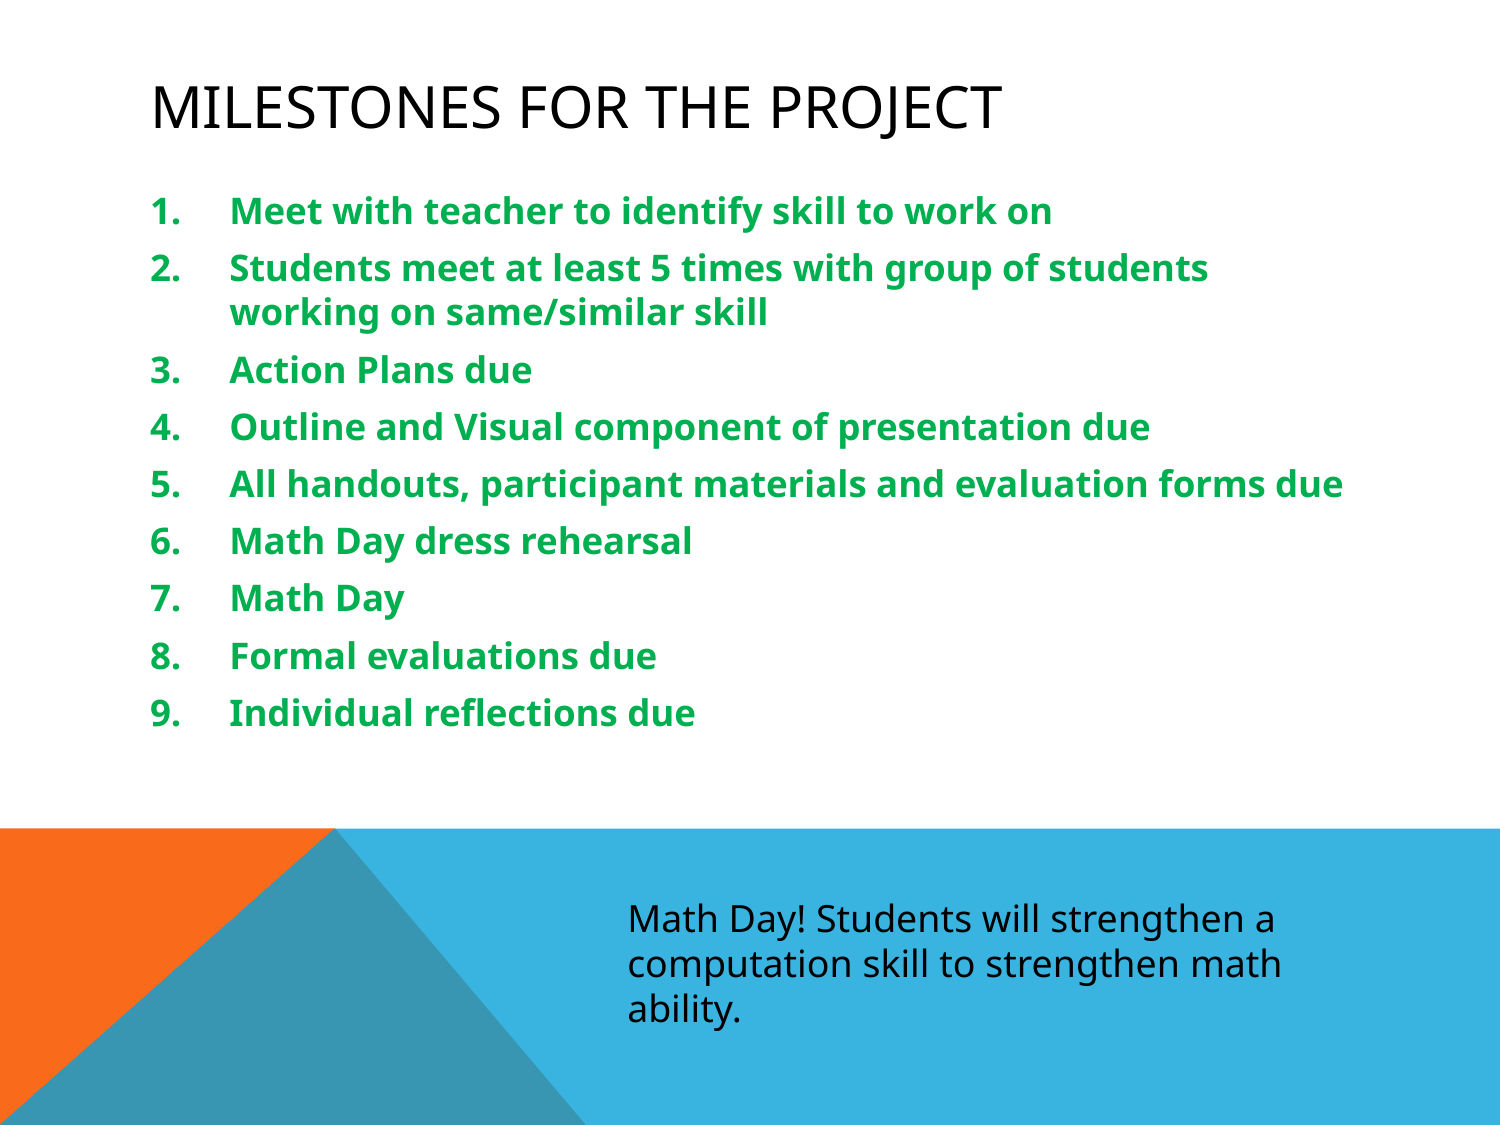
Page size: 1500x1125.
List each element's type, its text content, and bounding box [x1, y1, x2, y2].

list Meet with teacher to identify skill to work on Students meet at least 5 times with group of students working on same/similar skill Action Plans due Outline and Visual component of presentation due All handouts, participant materials and evaluation forms due Math Day dress rehearsal Math Day Formal evaluations due Individual reflections due [135, 180, 1369, 768]
text_box Math Day! Students will strengthen a computation skill to strengthen math ability. [612, 887, 1363, 1038]
title Milestones for the Project [135, 60, 1369, 150]
